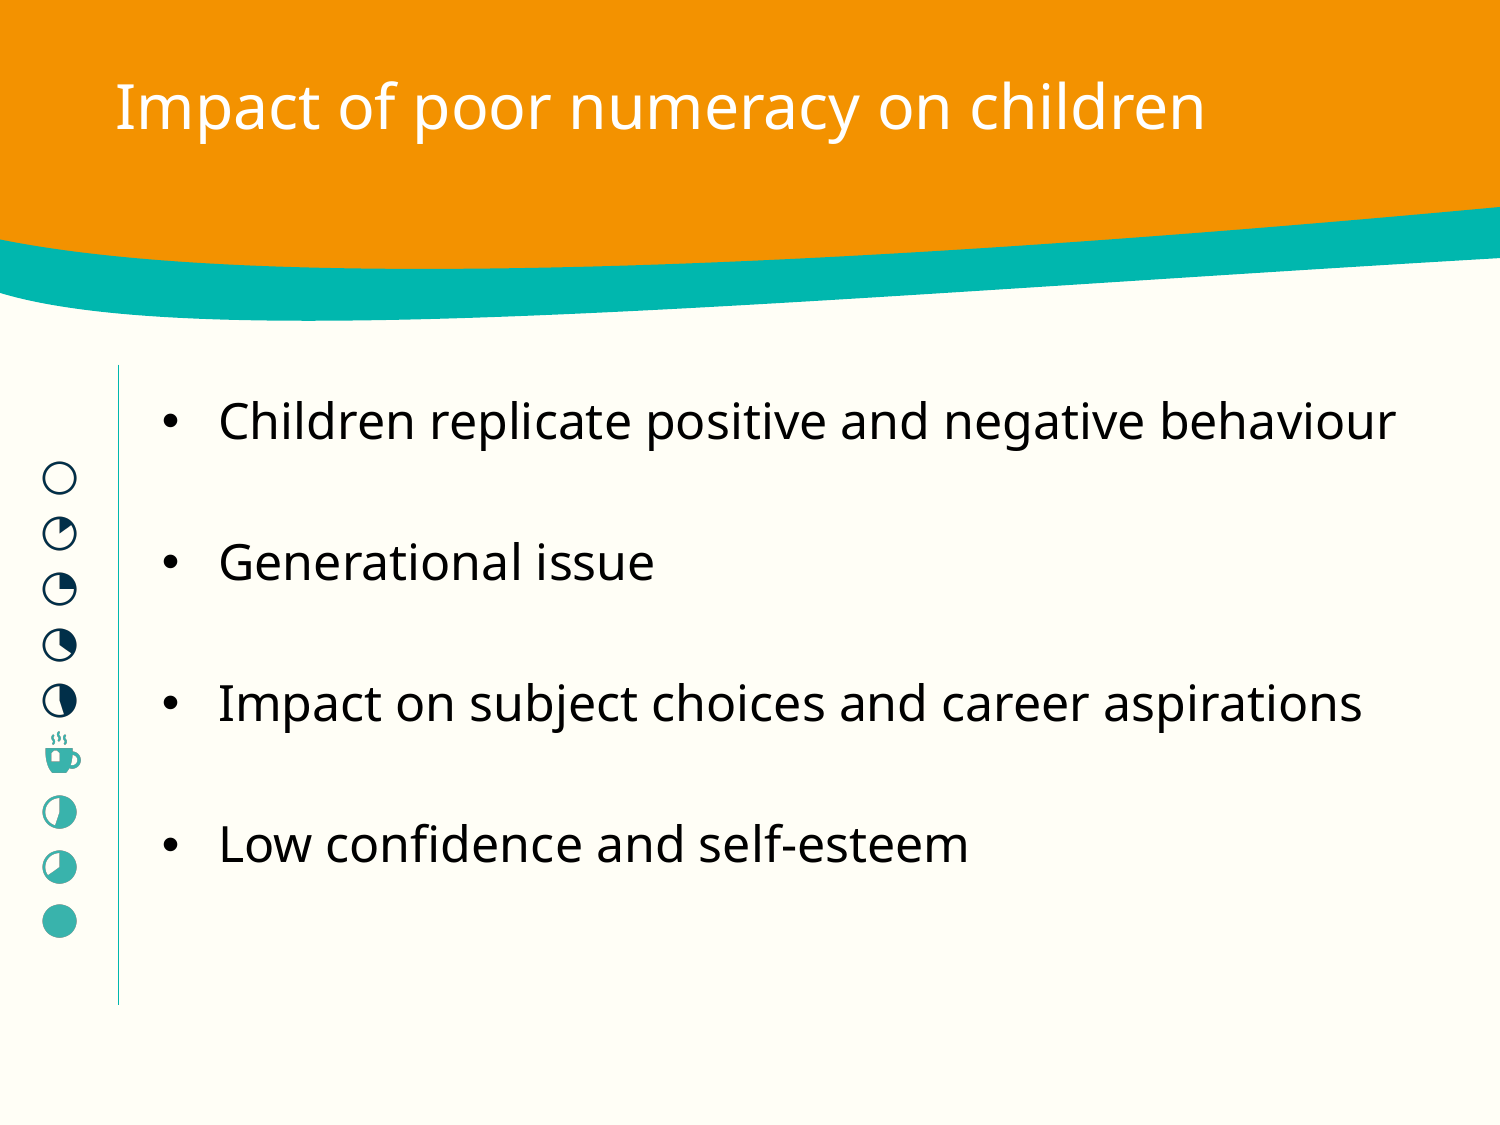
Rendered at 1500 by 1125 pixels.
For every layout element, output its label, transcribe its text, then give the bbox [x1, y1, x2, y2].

picture [38, 568, 81, 610]
list Impact of poor numeracy on children [100, 67, 1411, 258]
picture [38, 791, 81, 833]
picture [38, 900, 81, 942]
list Children replicate positive and negative behaviour Generational issue Impact on subject choices and career aspirations Low confidence and self-esteem [147, 388, 1423, 1037]
picture [36, 725, 90, 779]
picture [38, 512, 81, 555]
picture [38, 846, 81, 888]
picture [38, 457, 81, 499]
picture [38, 624, 81, 666]
picture [38, 679, 81, 722]
